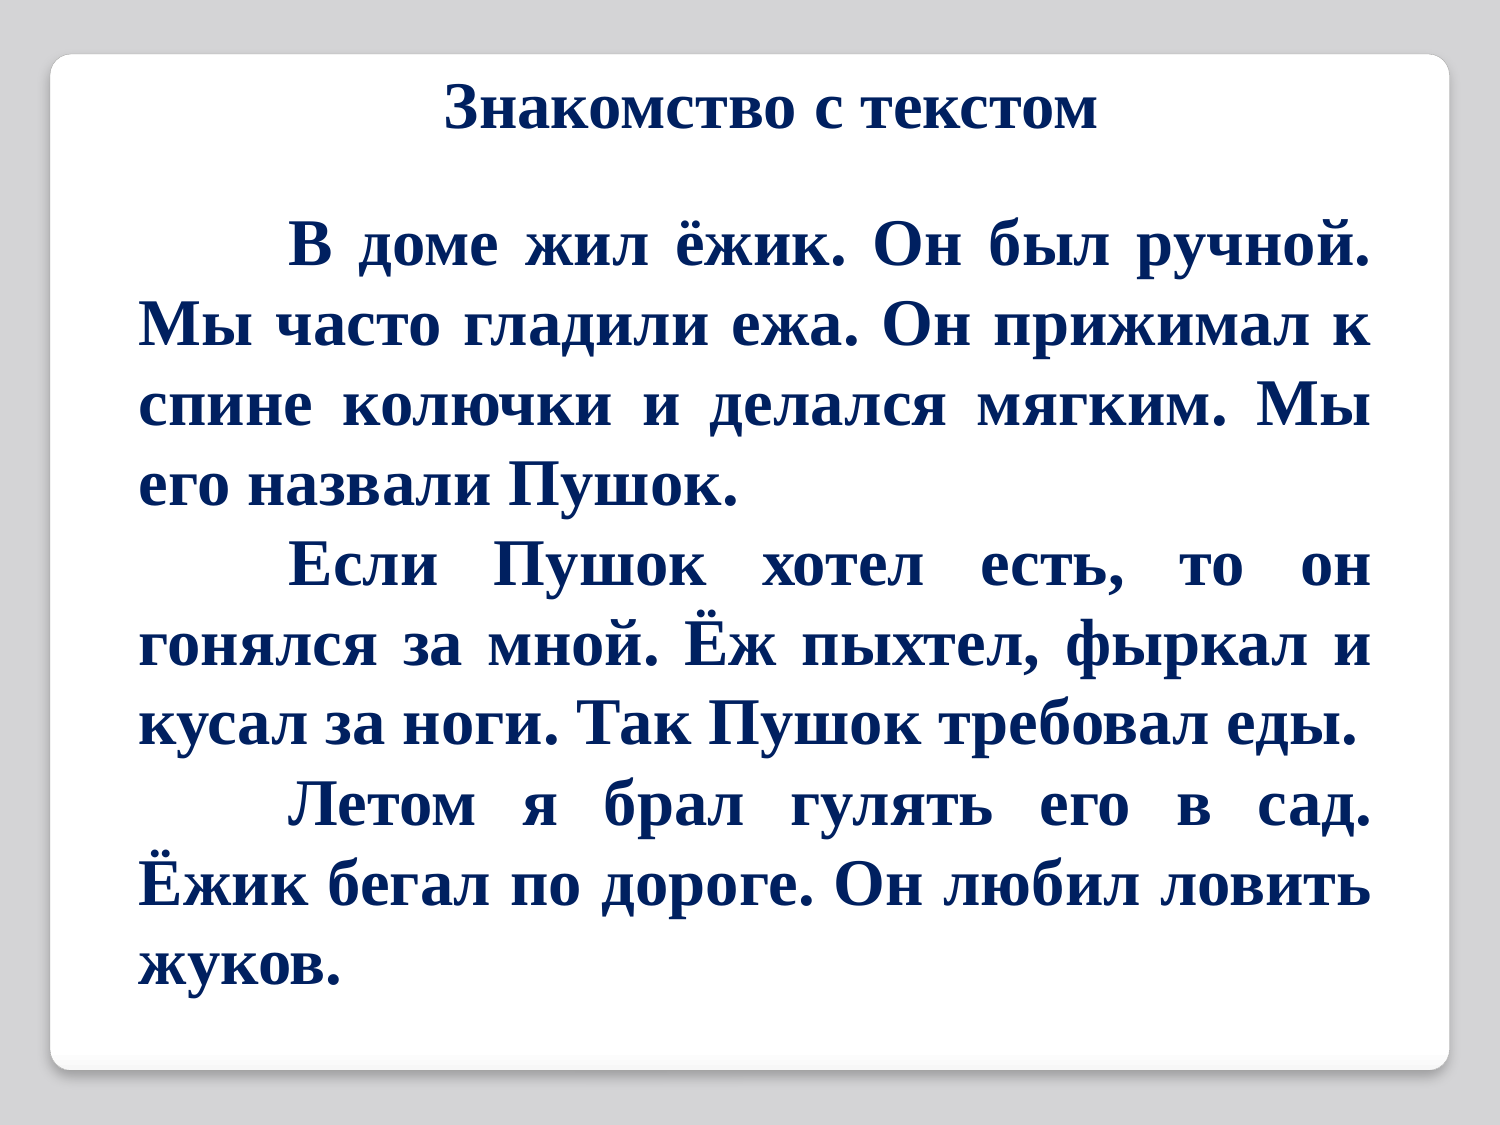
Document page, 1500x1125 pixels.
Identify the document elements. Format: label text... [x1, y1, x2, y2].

text_box Знакомство с текстом [253, 54, 1140, 150]
text_box В доме жил ёжик. Он был ручной. Мы часто гладили ежа. Он прижимал к спине колючки и делался мягким. Мы его назвали Пушок. Если Пушок хотел есть, то он гонялся за мной. Ёж пыхтел, фыркал и кусал за ноги. Так Пушок требовал еды. Летом я брал гулять его в сад. Ёжик бегал по дороге. Он любил ловить жуков. [123, 191, 1388, 1006]
